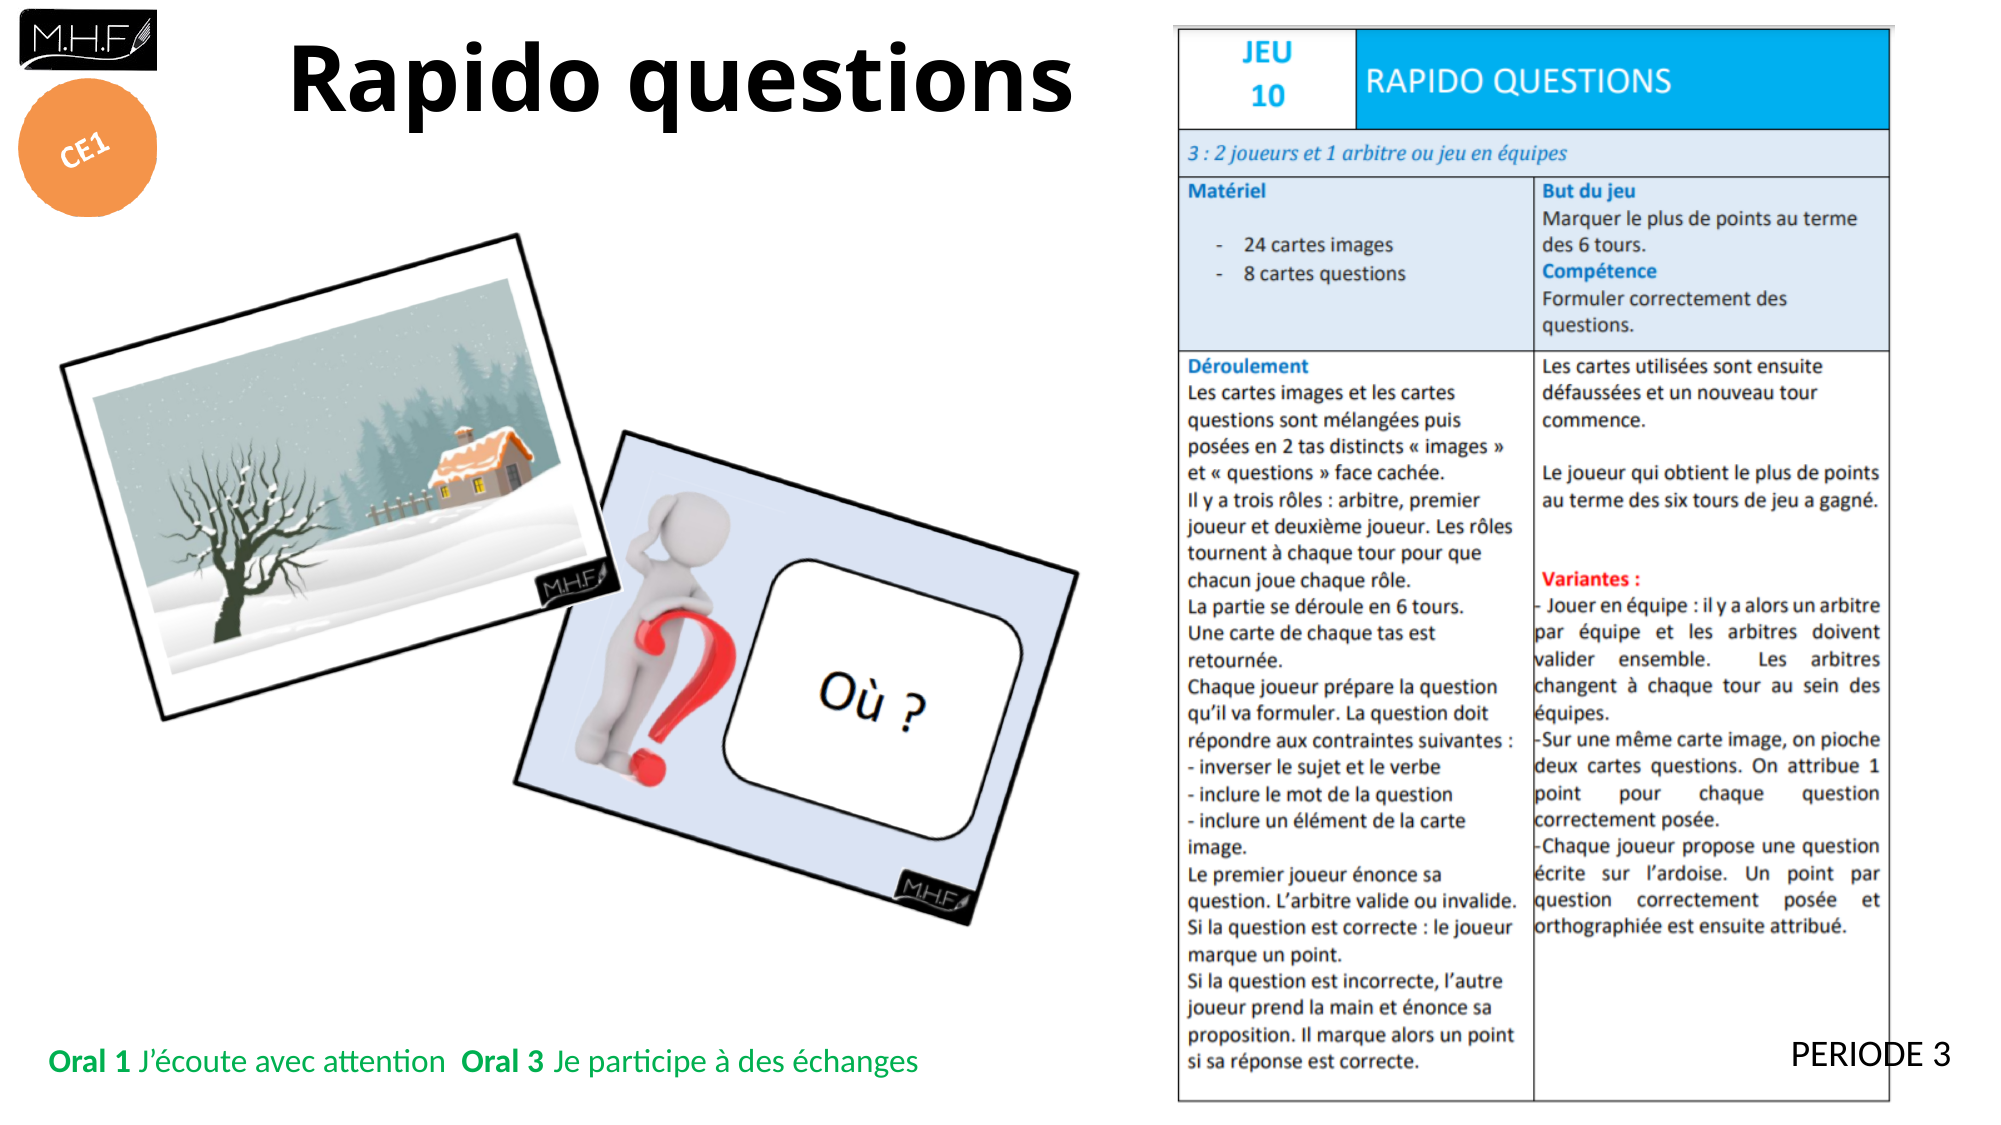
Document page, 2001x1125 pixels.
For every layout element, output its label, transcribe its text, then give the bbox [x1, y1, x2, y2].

picture [16, 7, 157, 74]
picture [18, 78, 157, 218]
text_box PERIODE 3 [1895, 1021, 1967, 1082]
picture [1173, 25, 1895, 1105]
picture [55, 229, 1085, 933]
text_box Oral 1 J’écoute avec attention Oral 3 Je participe à des échanges [33, 1023, 1034, 1088]
title Rapido questions [271, 7, 1818, 156]
